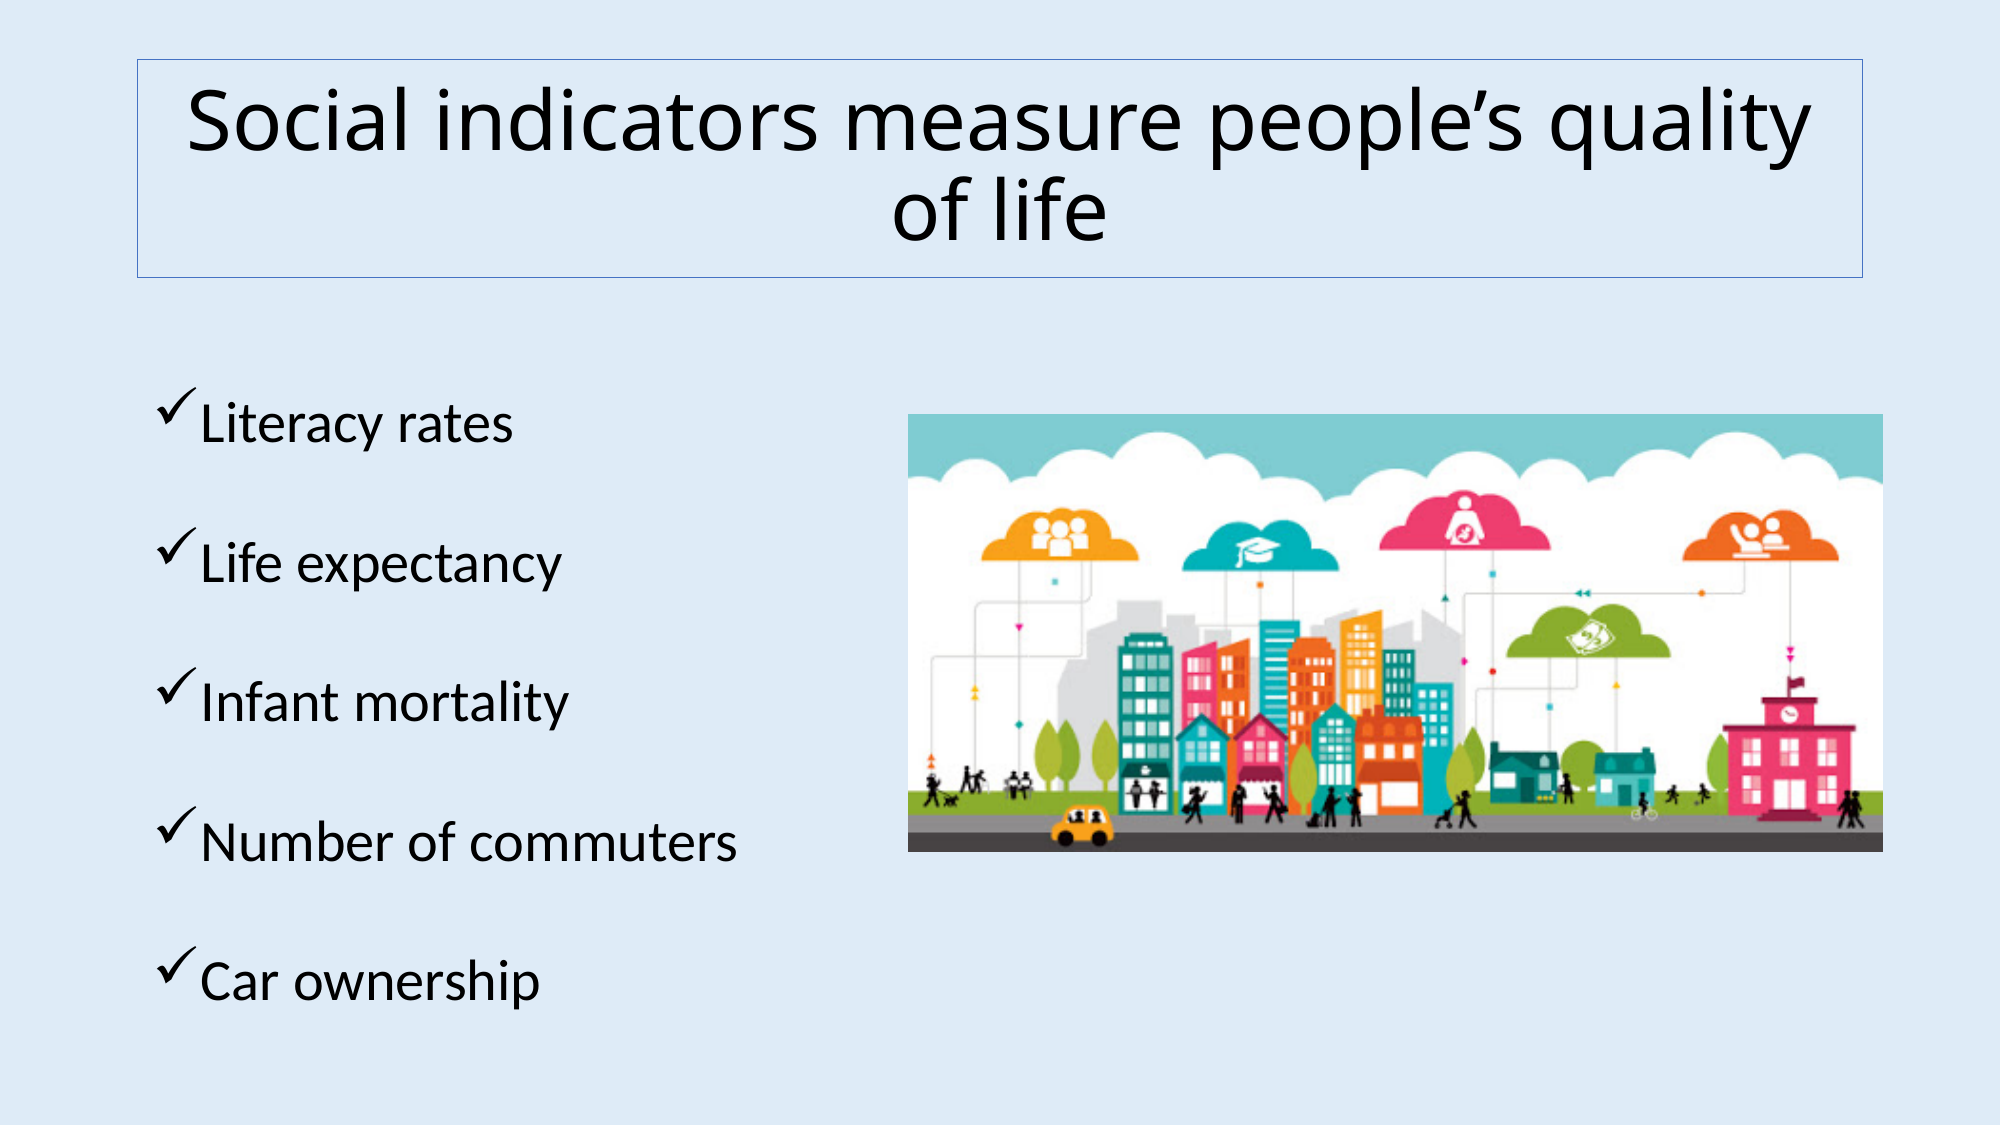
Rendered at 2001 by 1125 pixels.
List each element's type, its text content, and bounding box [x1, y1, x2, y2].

picture [908, 414, 1883, 852]
title Social indicators measure people’s quality of life [137, 59, 1863, 278]
list Literacy rates Life expectancy Infant mortality Number of commuters Car ownership [137, 327, 1863, 1042]
